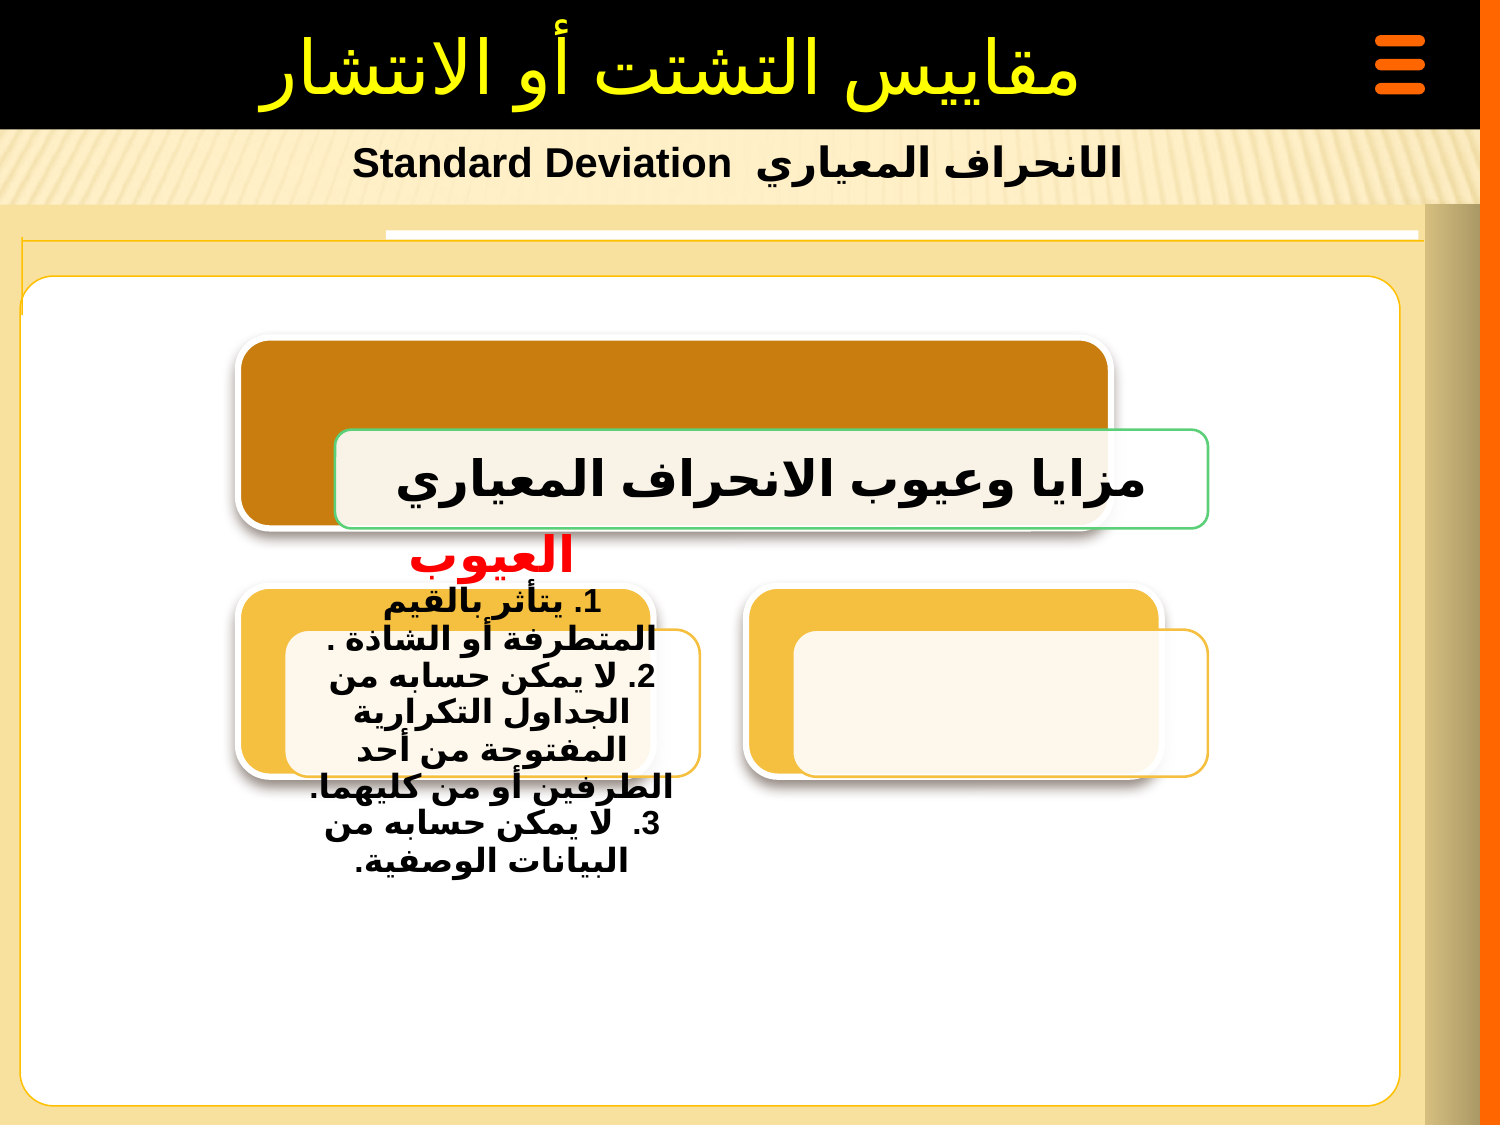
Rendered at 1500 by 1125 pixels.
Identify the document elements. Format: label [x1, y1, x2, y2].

text_box [0, 0, 1500, 1125]
text_box [116, 337, 1330, 1026]
